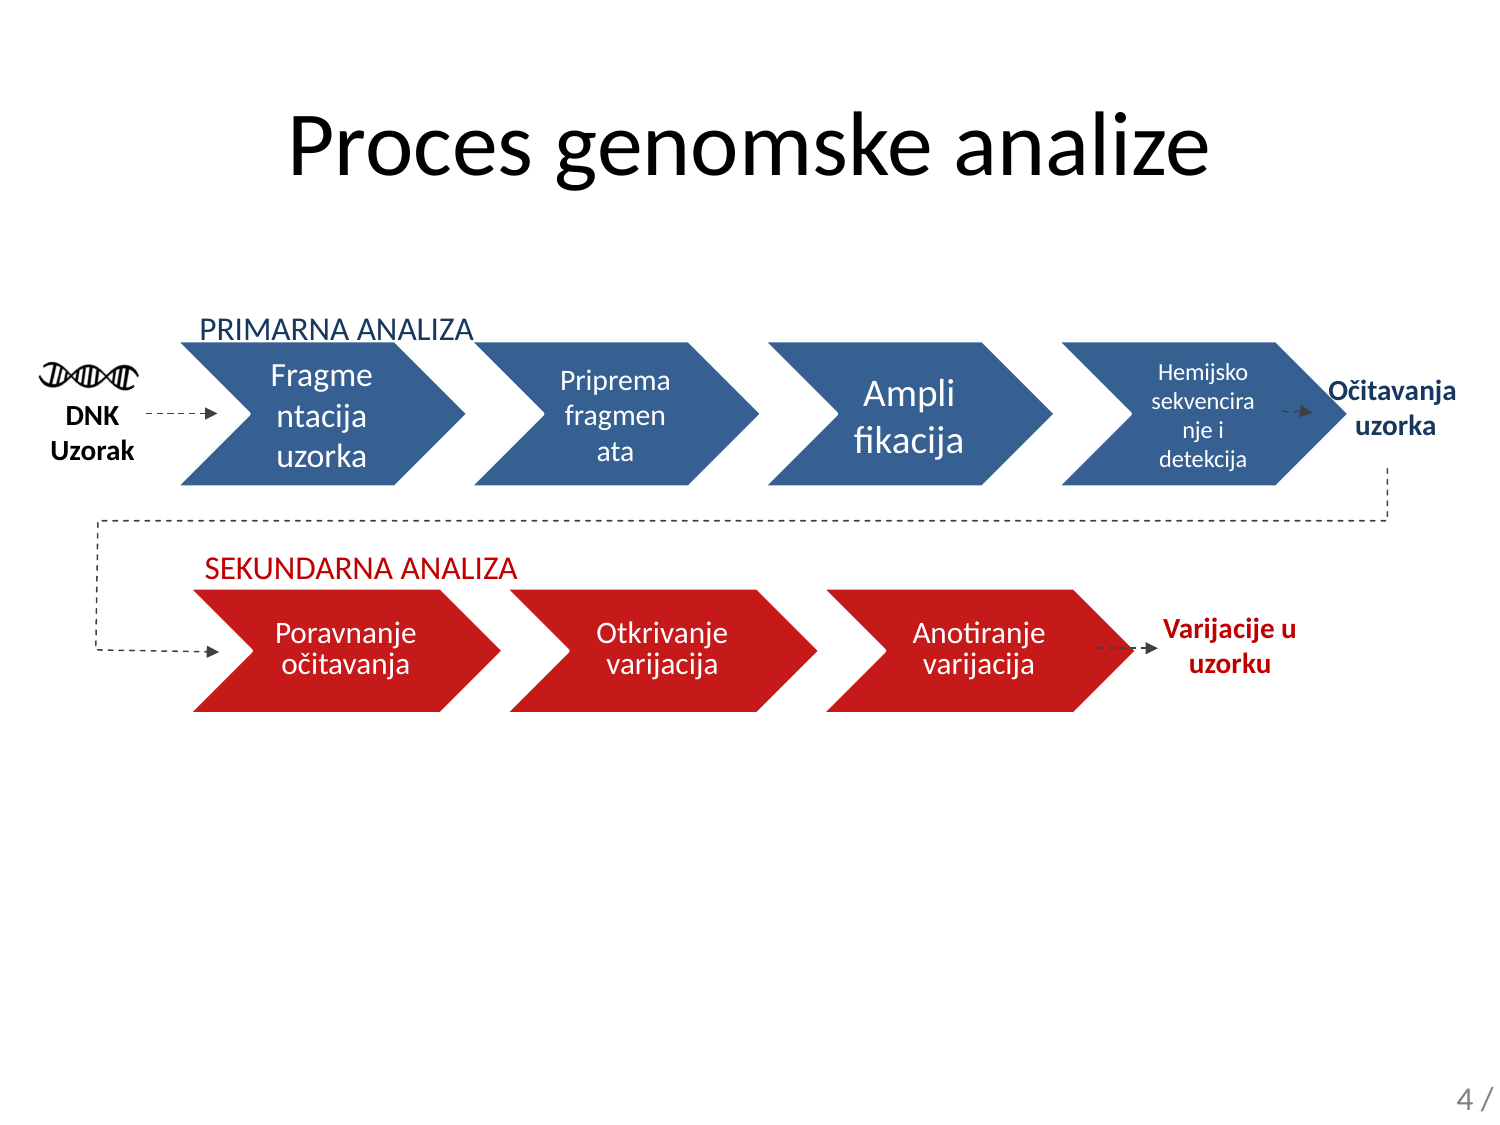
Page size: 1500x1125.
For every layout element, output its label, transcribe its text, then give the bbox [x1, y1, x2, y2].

title Proces genomske analize [75, 45, 1425, 233]
text_box [1141, 642, 1158, 655]
text_box DNK Uzorak [35, 389, 150, 474]
text_box [95, 467, 1389, 653]
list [174, 340, 1351, 488]
picture [35, 327, 142, 409]
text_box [187, 587, 1138, 715]
text_box Varijacije u uzorku [1148, 601, 1312, 687]
text_box Očitavanja uzorka [1354, 364, 1479, 449]
text_box PRIMARNA ANALIZA [184, 299, 490, 338]
